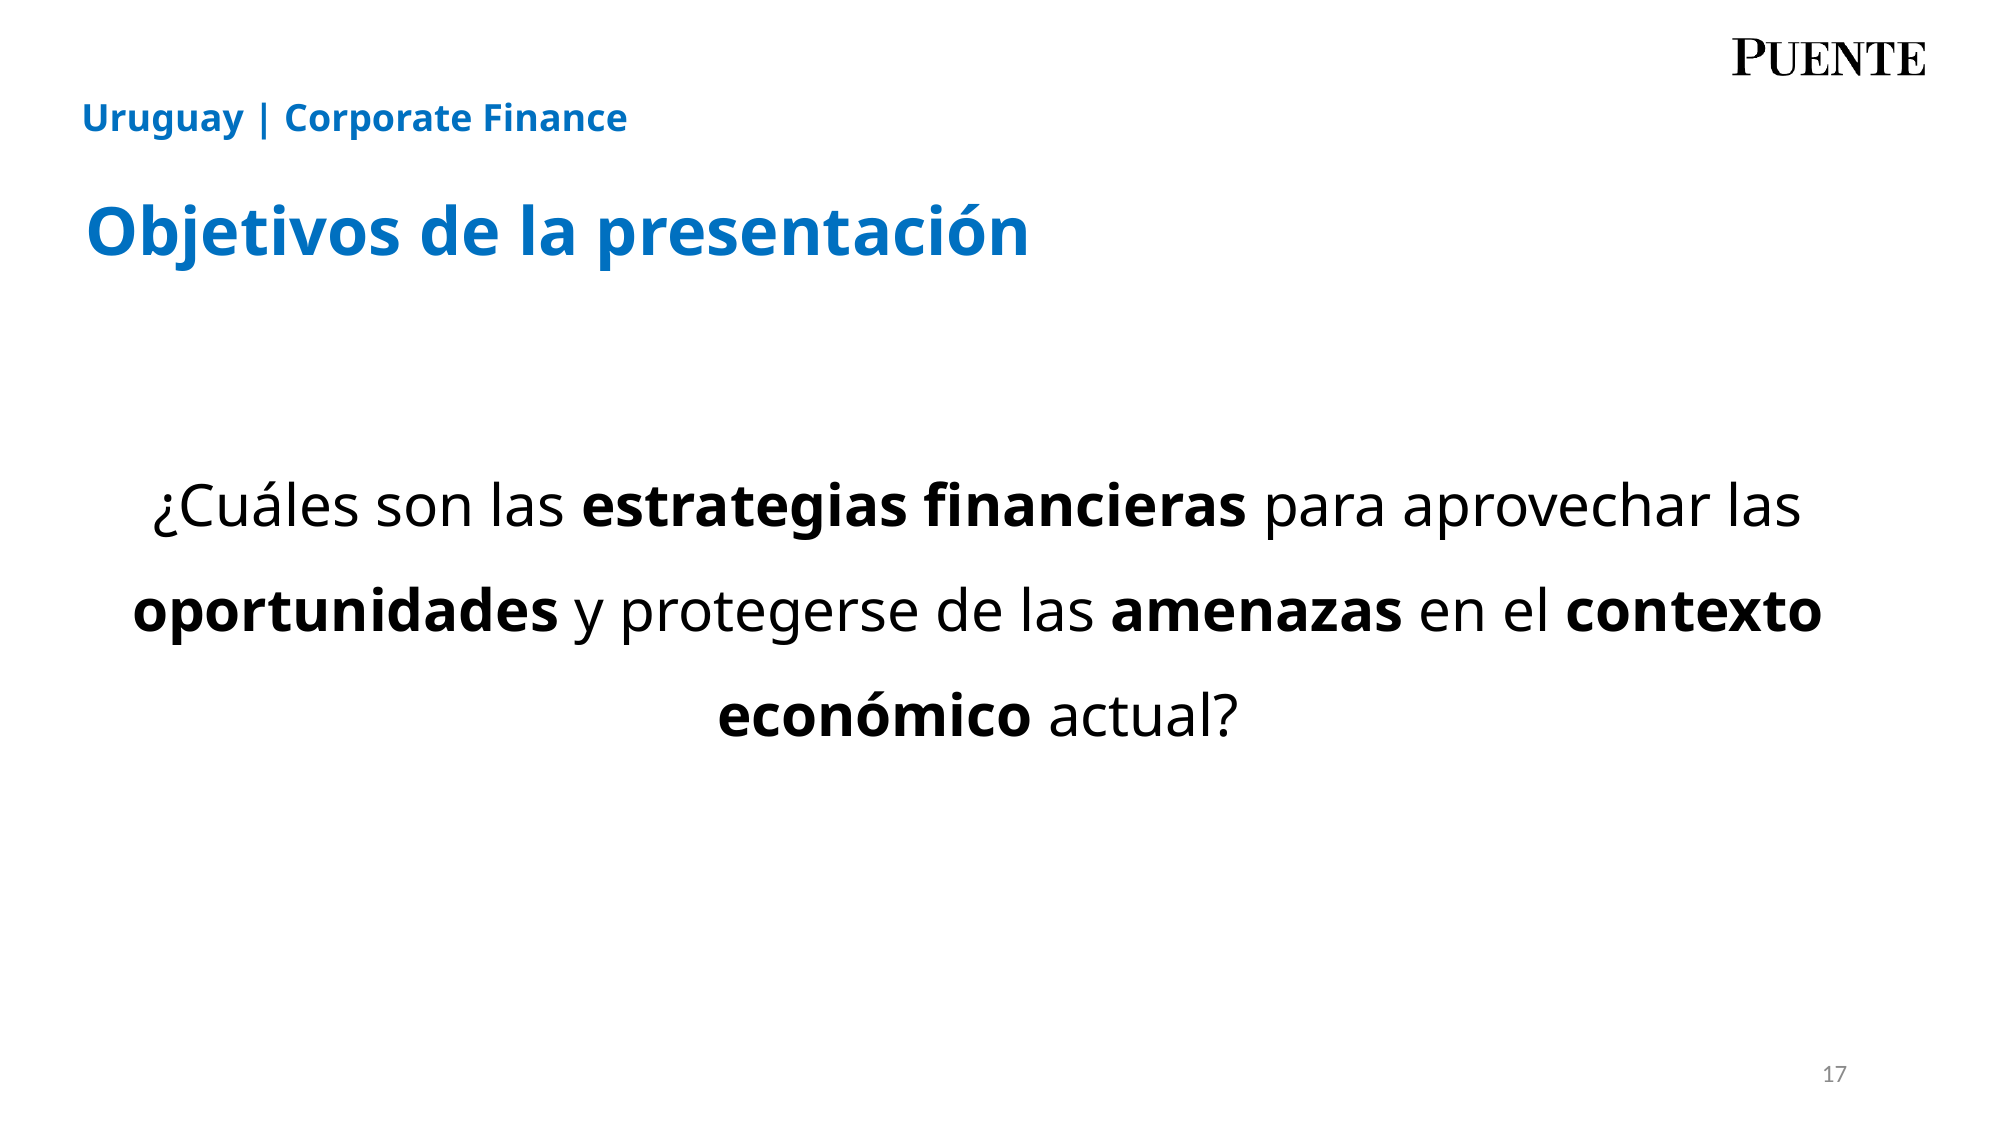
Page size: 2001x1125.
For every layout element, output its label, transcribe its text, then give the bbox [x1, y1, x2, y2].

slide_number 17 [1412, 1042, 1863, 1103]
text_box Objetivos de la presentación [83, 187, 1414, 269]
text_box ¿Cuáles son las estrategias financieras para aprovechar las oportunidades y protegerse de las amenazas en el contexto económico actual? [83, 426, 1872, 756]
picture [1722, 29, 1937, 87]
text_box Uruguay | Corporate Finance [70, 92, 1447, 139]
